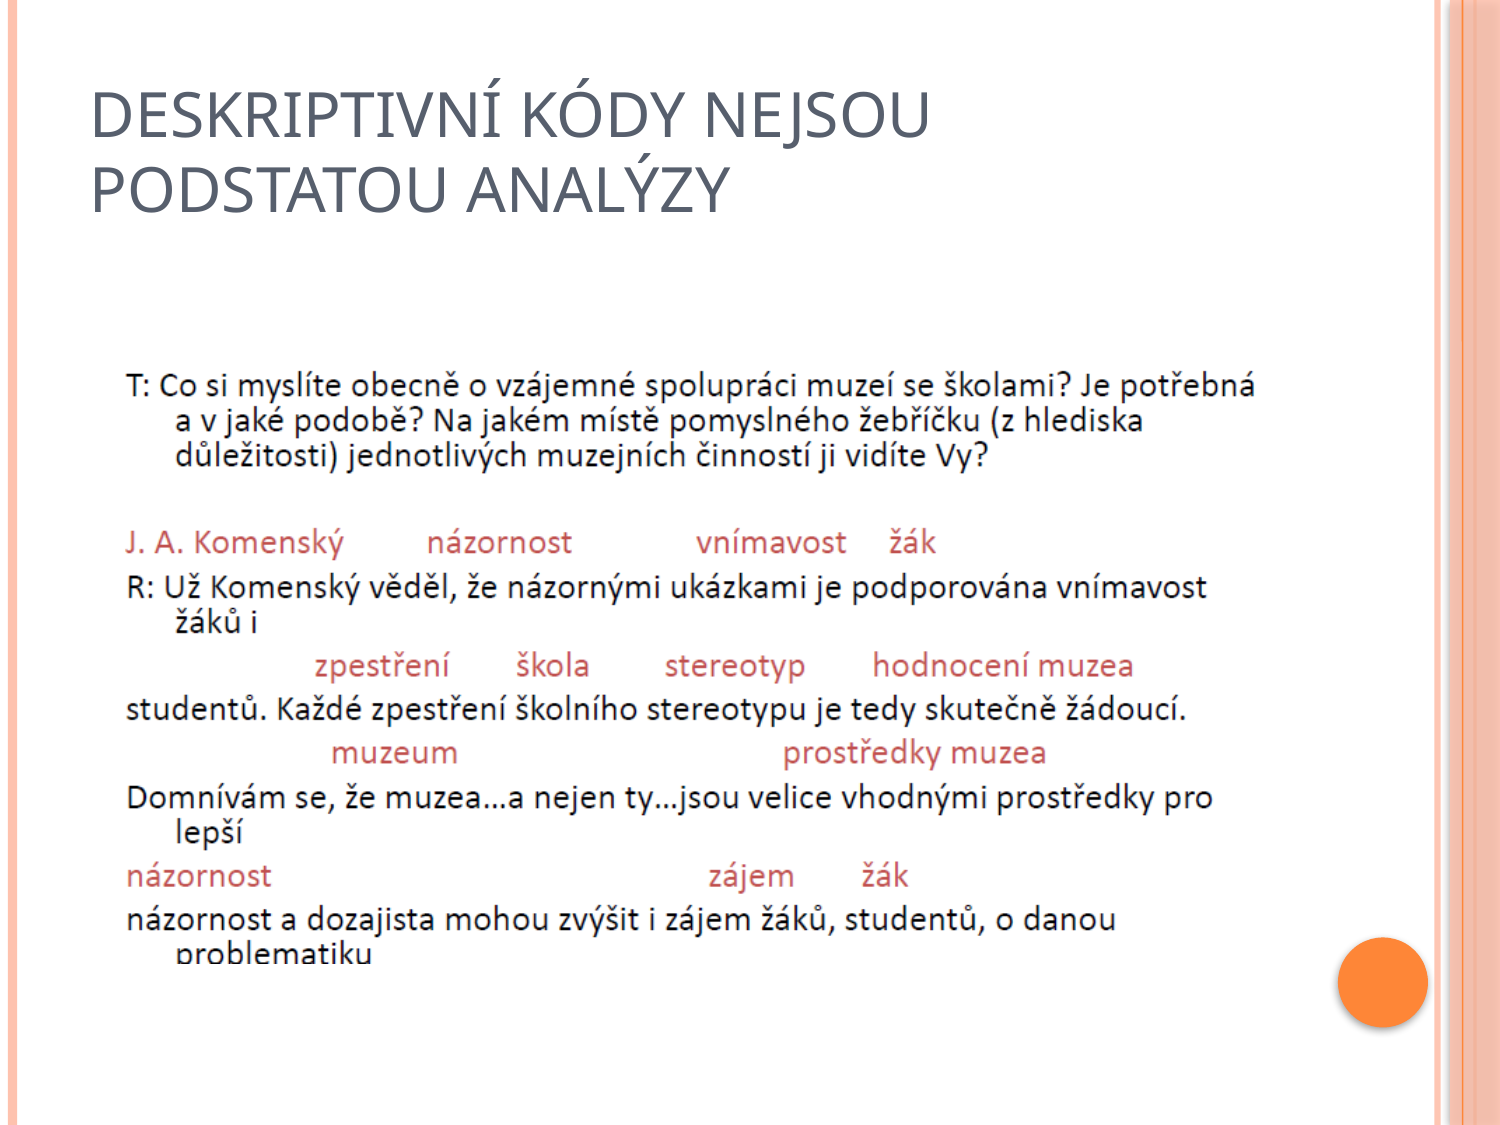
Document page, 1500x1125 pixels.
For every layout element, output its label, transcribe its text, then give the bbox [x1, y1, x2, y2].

title Deskriptivní kódy nejsou podstatou analýzy [75, 45, 1300, 233]
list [74, 359, 1301, 965]
